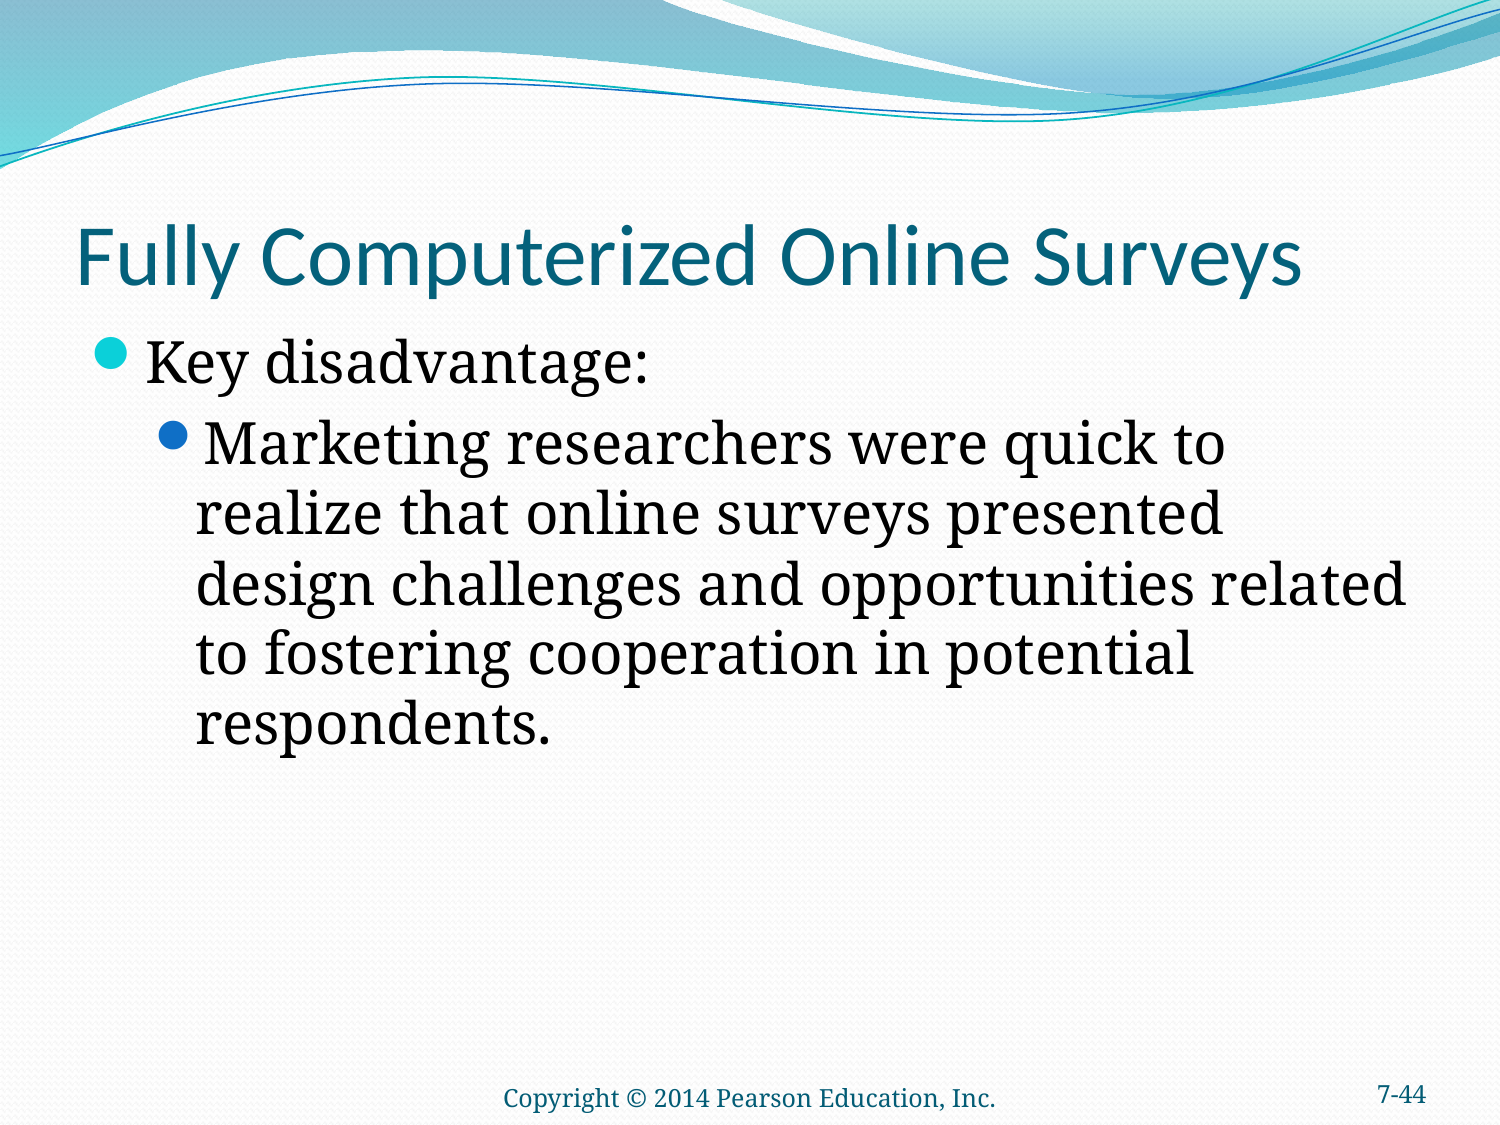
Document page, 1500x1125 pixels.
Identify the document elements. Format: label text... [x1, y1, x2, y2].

title Fully Computerized Online Surveys [74, 115, 1426, 304]
list Key disadvantage: Marketing researchers were quick to realize that online surveys presented design challenges and opportunities related to fostering cooperation in potential respondents. [74, 317, 1426, 1038]
